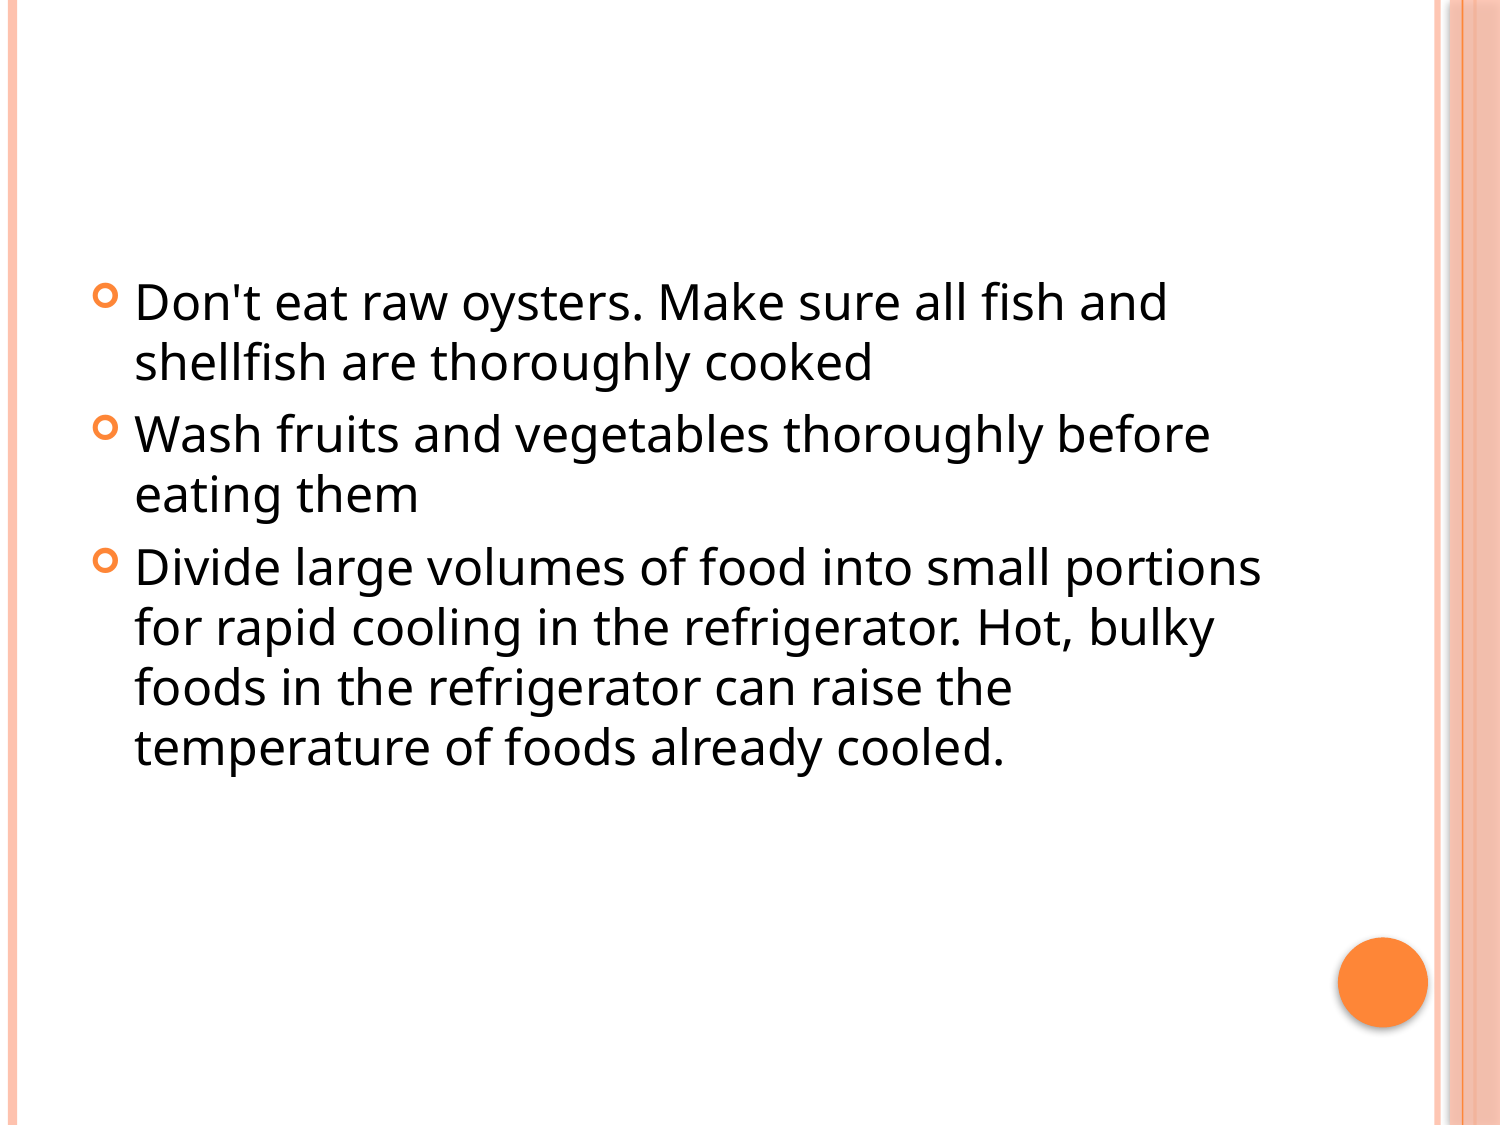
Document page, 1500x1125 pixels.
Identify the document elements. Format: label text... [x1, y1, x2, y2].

list Don't eat raw oysters. Make sure all fish and shellfish are thoroughly cooked Wash fruits and vegetables thoroughly before eating them Divide large volumes of food into small portions for rapid cooling in the refrigerator. Hot, bulky foods in the refrigerator can raise the temperature of foods already cooled. [75, 262, 1300, 1062]
